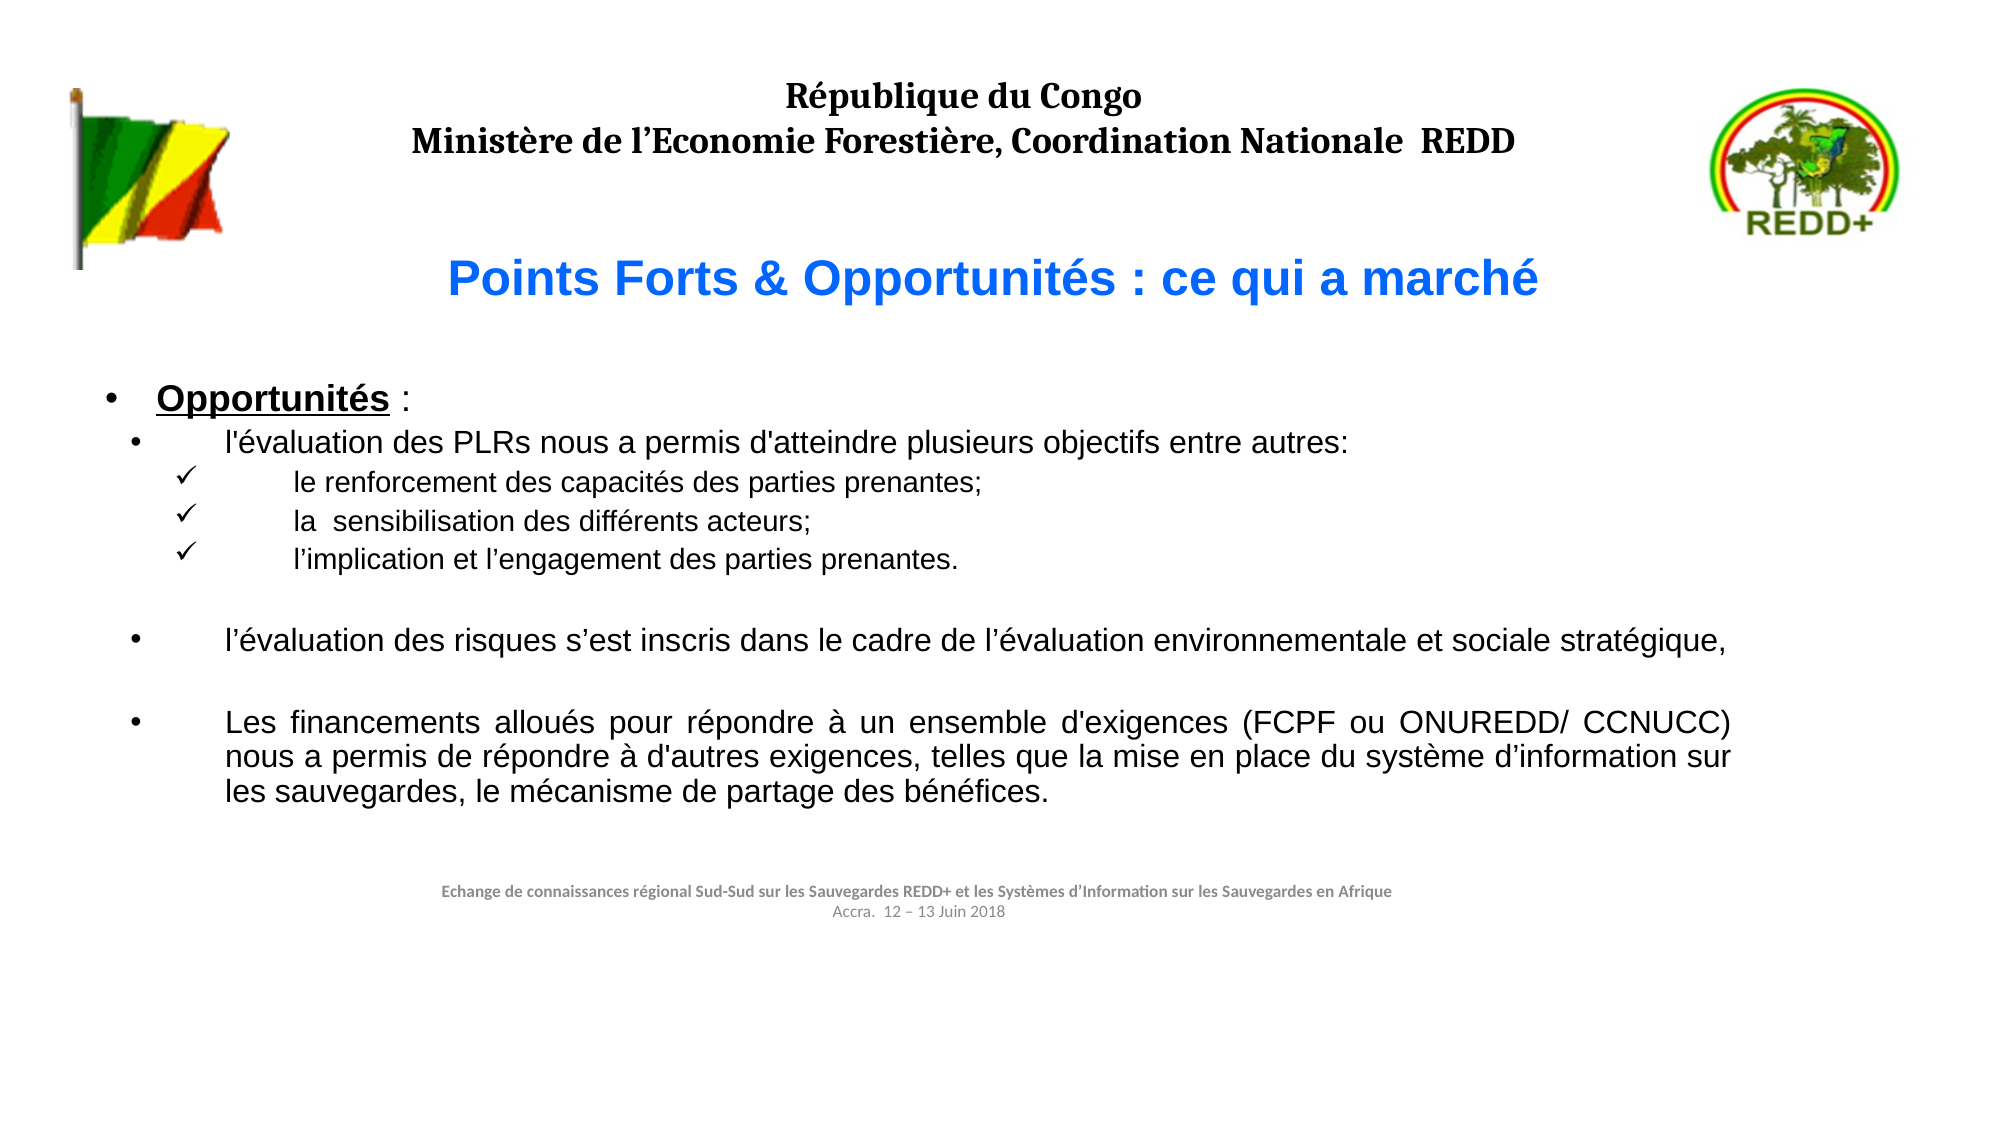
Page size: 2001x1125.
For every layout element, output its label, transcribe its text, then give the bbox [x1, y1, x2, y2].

title Points Forts & Opportunités : ce qui a marché [255, 159, 1733, 314]
subtitle Opportunités : l'évaluation des PLRs nous a permis d'atteindre plusieurs objectifs entre autres: le renforcement des capacités des parties prenantes; la sensibilisation des différents acteurs; l’implication et l’engagement des parties prenantes. l’évaluation des risques s’est inscris dans le cadre de l’évaluation environnementale et sociale stratégique, Les financements alloués pour répondre à un ensemble d'exigences (FCPF ou ONUREDD/ CCNUCC) nous a permis de répondre à d'autres exigences, telles que la mise en place du système d’information sur les sauvegardes, le mécanisme de partage des bénéfices. Echange de connaissances régional Sud-Sud sur les Sauvegardes REDD+ et les Systèmes d’Information sur les Sauvegardes en Afrique Accra. 12 – 13 Juin 2018 [90, 260, 1749, 959]
picture [1675, 88, 1934, 254]
text_box République du Congo Ministère de l’Economie Forestière, Coordination Nationale REDD [387, 63, 1549, 169]
picture [65, 88, 234, 270]
